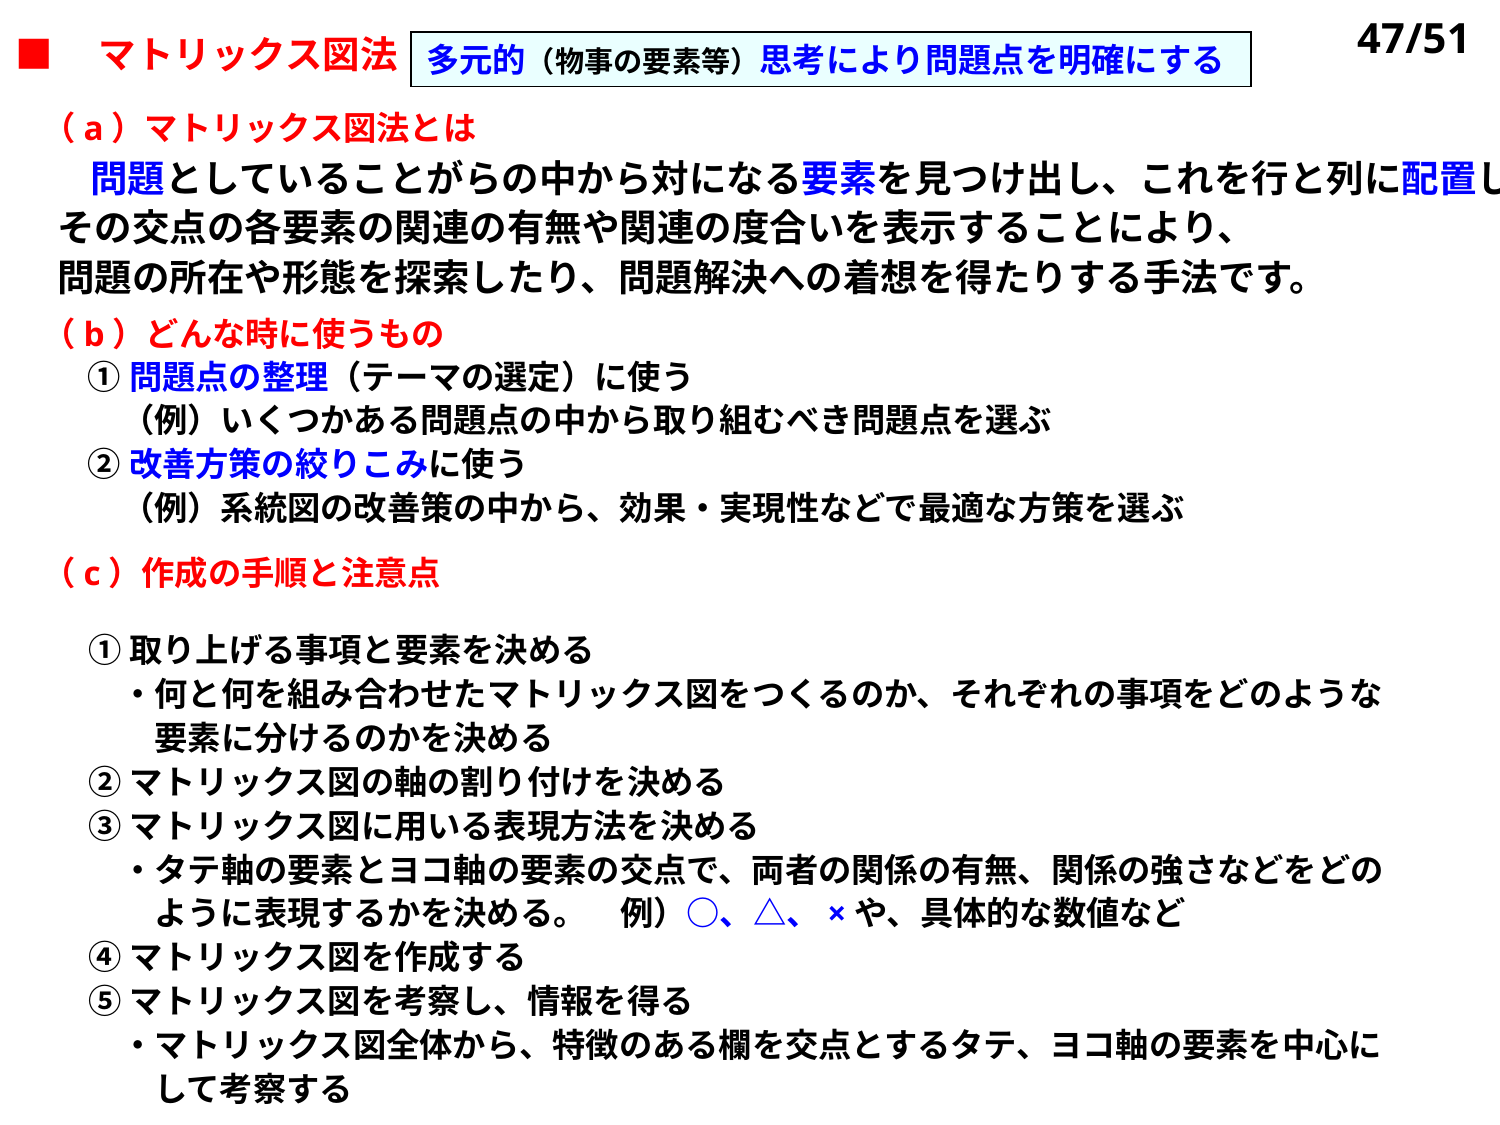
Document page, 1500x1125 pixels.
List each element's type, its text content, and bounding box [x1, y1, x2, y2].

text_box 多元的（物事の要素等）思考により問題点を明確にする [411, 32, 1251, 87]
text_box （b）どんな時に使うもの [27, 305, 671, 361]
text_box 問題としていることがらの中から対になる要素を見つけ出し、これを行と列に配置し、 その交点の各要素の関連の有無や関連の度合いを表示することにより、 問題の所在や形態を探索したり、問題解決への着想を得たりする手法です。 [41, 137, 1455, 312]
text_box 47/51 [1357, 18, 1500, 62]
text_box ①問題点の整理（テーマの選定）に使う （例）いくつかある問題点の中から取り組むべき問題点を選ぶ ②改善方策の絞りこみに使う （例）系統図の改善策の中から、効果・実現性などで最適な方策を選ぶ [72, 339, 1436, 540]
text_box ①取り上げる事項と要素を決める ・何と何を組み合わせたマトリックス図をつくるのか、それぞれの事項をどのような 要素に分けるのかを決める ②マトリックス図の軸の割り付けを決める ③マトリックス図に用いる表現方法を決める ・タテ軸の要素とヨコ軸の要素の交点で、両者の関係の有無、関係の強さなどをどの ように表現するかを決める。 例）○、△、×や、具体的な数値など ④マトリックス図を作成する ⑤マトリックス図を考察し、情報を得る ・マトリックス図全体から、特徴のある欄を交点とするタテ、ヨコ軸の要素を中心に して考察する [72, 622, 1473, 1111]
text_box （a）マトリックス図法とは [27, 99, 657, 155]
text_box （c）作成の手順と注意点 [27, 545, 703, 601]
title ■ マトリックス図法 [0, 12, 763, 100]
